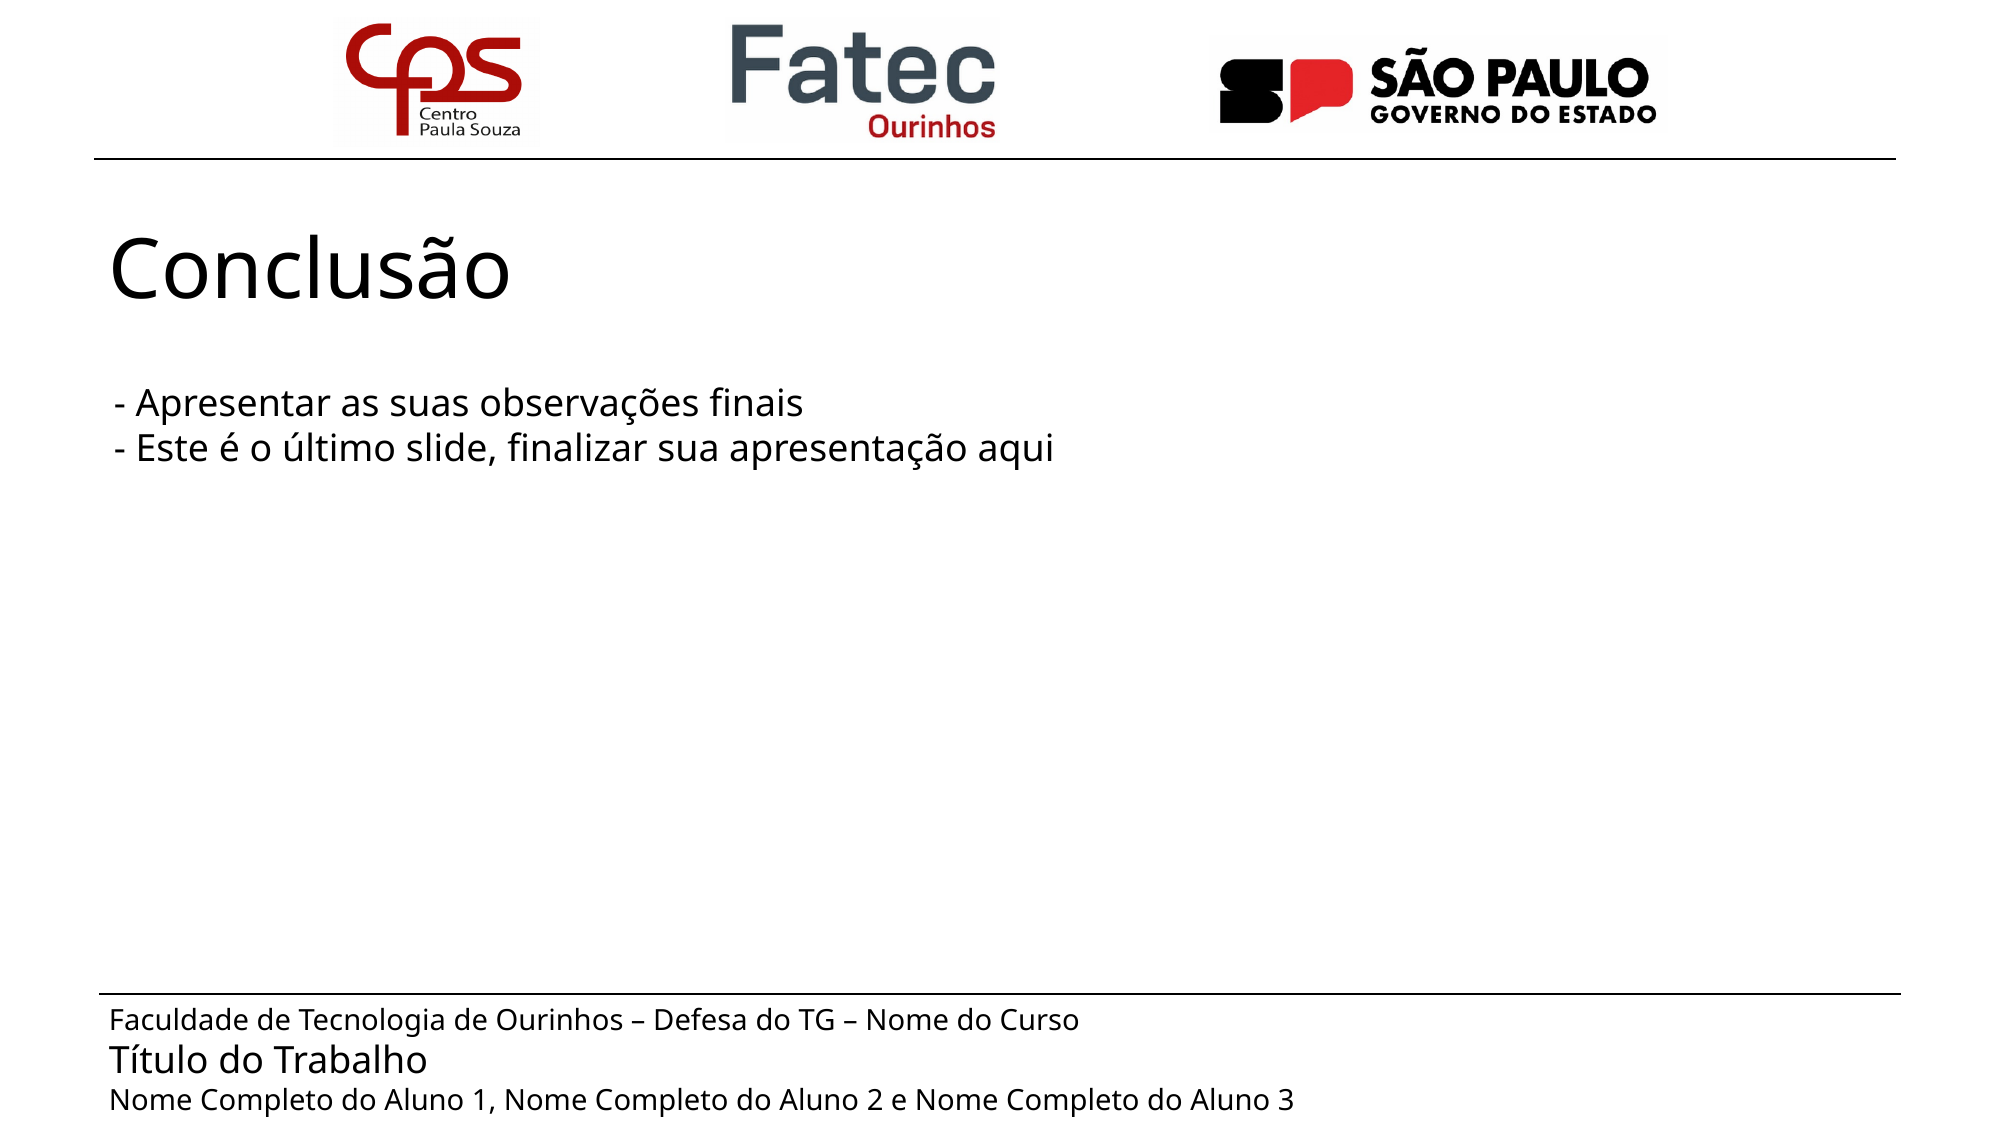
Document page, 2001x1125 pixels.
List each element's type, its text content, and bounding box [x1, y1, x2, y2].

picture [332, 17, 540, 148]
text_box Faculdade de Tecnologia de Ourinhos – Defesa do TG – Nome do Curso Título do Trabalho Nome Completo do Aluno 1, Nome Completo do Aluno 2 e Nome Completo do Aluno 3 [94, 994, 1896, 1124]
picture [1208, 35, 1668, 133]
picture [724, 17, 1001, 143]
text_box - Apresentar as suas observações finais - Este é o último slide, finalizar sua apresentação aqui [99, 371, 1419, 477]
text_box Conclusão [94, 207, 1896, 323]
